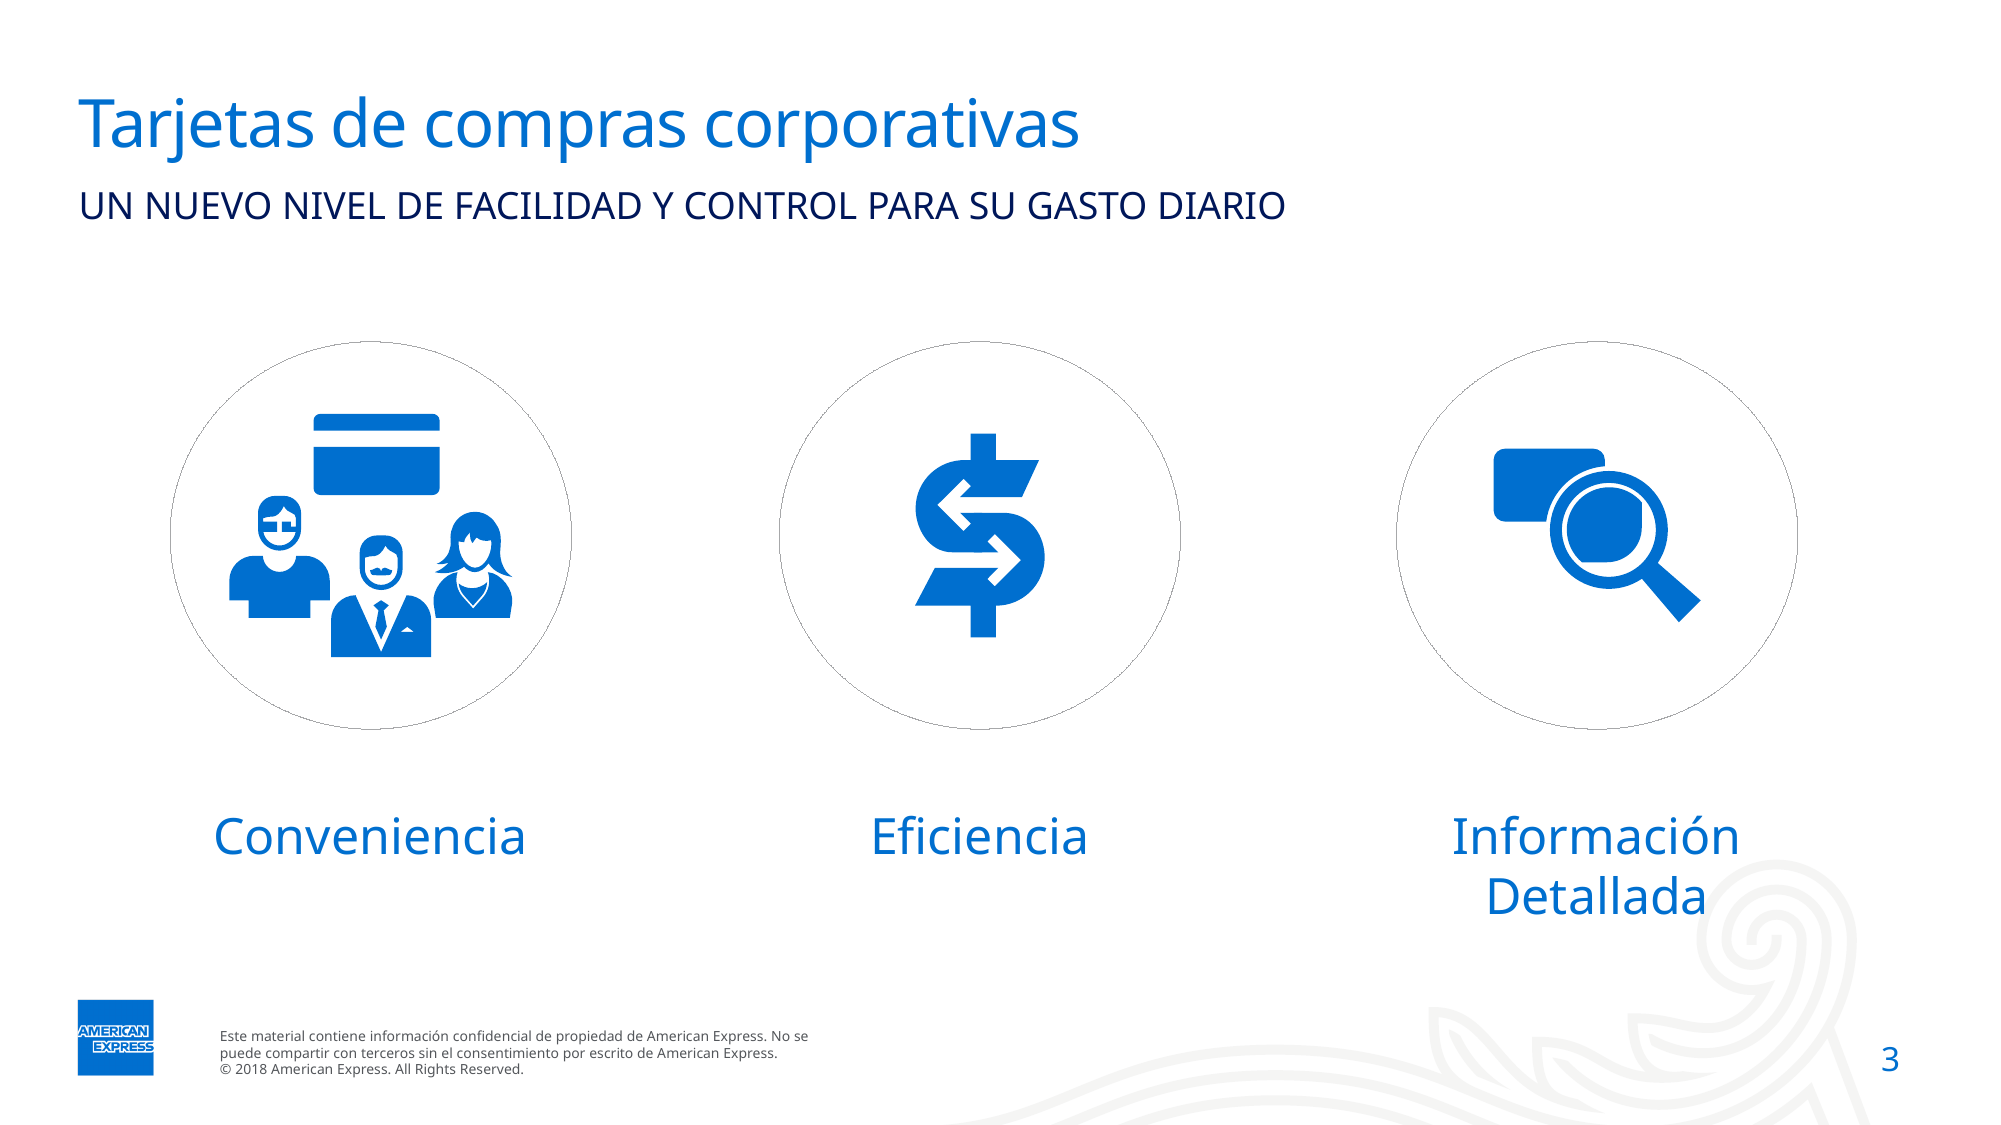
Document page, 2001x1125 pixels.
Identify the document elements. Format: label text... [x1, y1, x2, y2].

text_box Eficiencia [746, 804, 1214, 865]
text_box Información Detallada [1363, 804, 1831, 925]
text_box Conveniencia [145, 804, 596, 865]
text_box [170, 341, 572, 730]
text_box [779, 341, 1181, 730]
slide_number 3 [1800, 1033, 1900, 1084]
picture [65, 987, 166, 1088]
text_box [1396, 341, 1798, 730]
title Tarjetas de compras corporativas [78, 90, 1879, 278]
